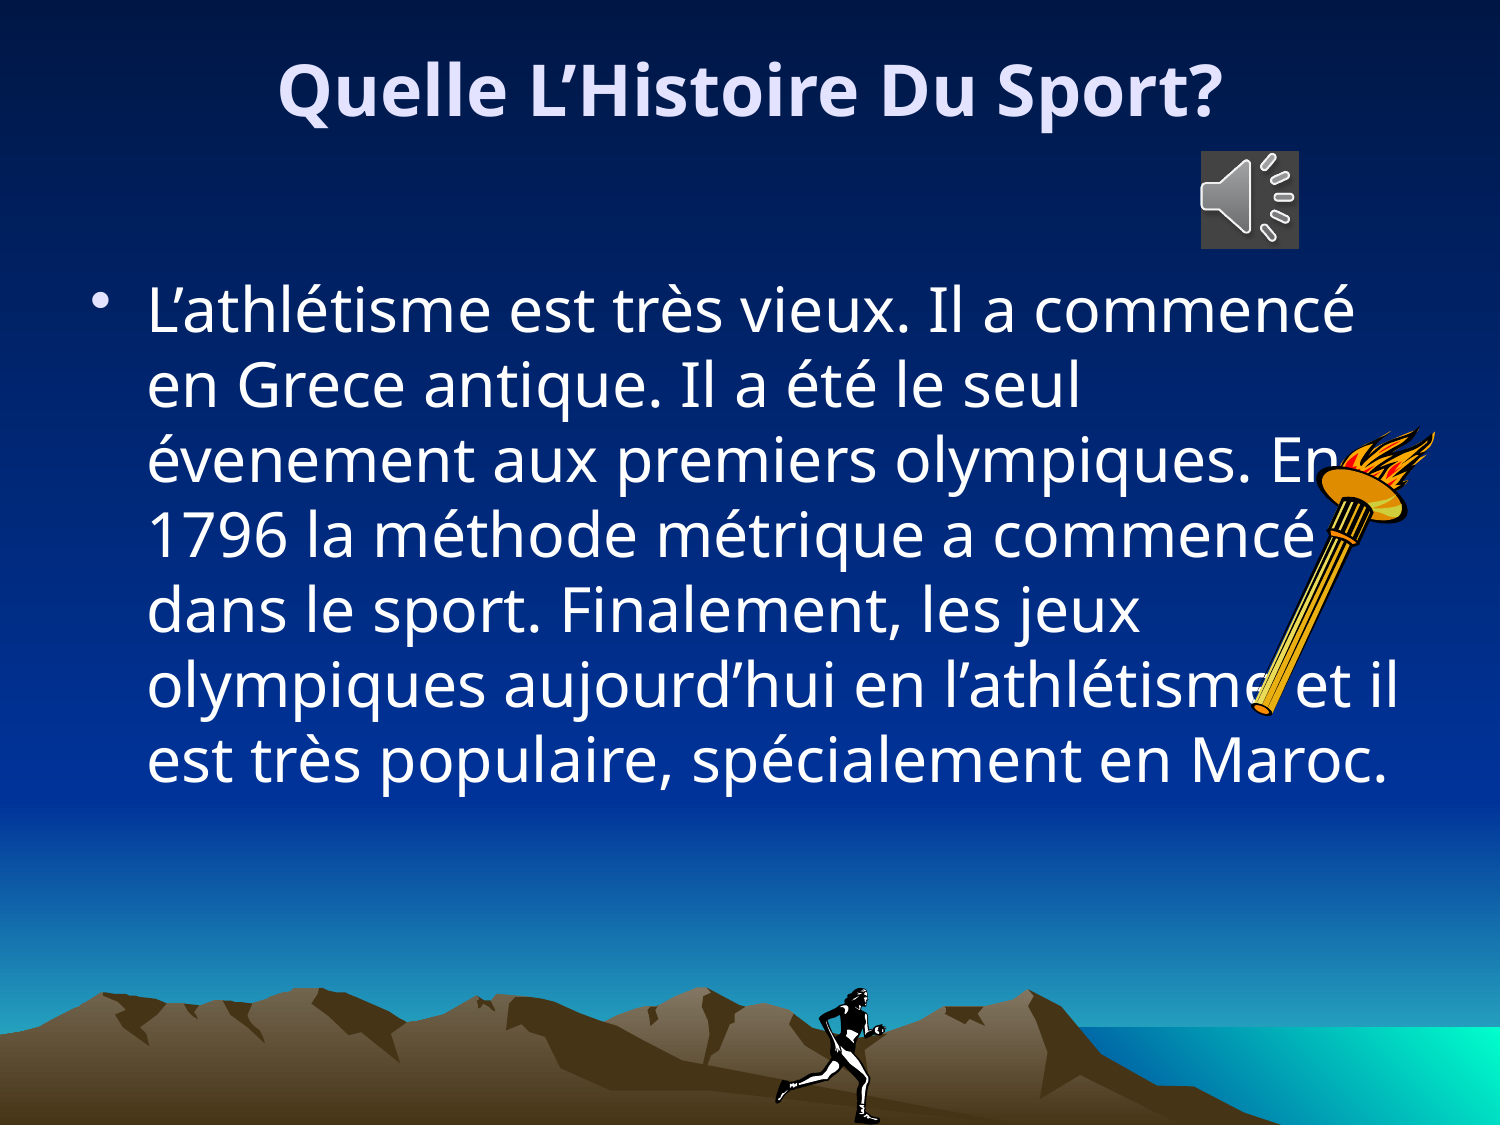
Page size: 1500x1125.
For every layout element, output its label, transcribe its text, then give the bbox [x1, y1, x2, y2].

picture [774, 987, 887, 1125]
picture [1199, 149, 1301, 251]
title Quelle L’Histoire Du Sport? [74, 37, 1426, 226]
list L’athlétisme est très vieux. Il a commencé en Grece antique. Il a été le seul évenement aux premiers olympiques. En 1796 la méthode métrique a commencé dans le sport. Finalement, les jeux olympiques aujourd’hui en l’athlétisme et il est très populaire, spécialement en Maroc. [74, 262, 1426, 1001]
picture [1249, 424, 1436, 717]
